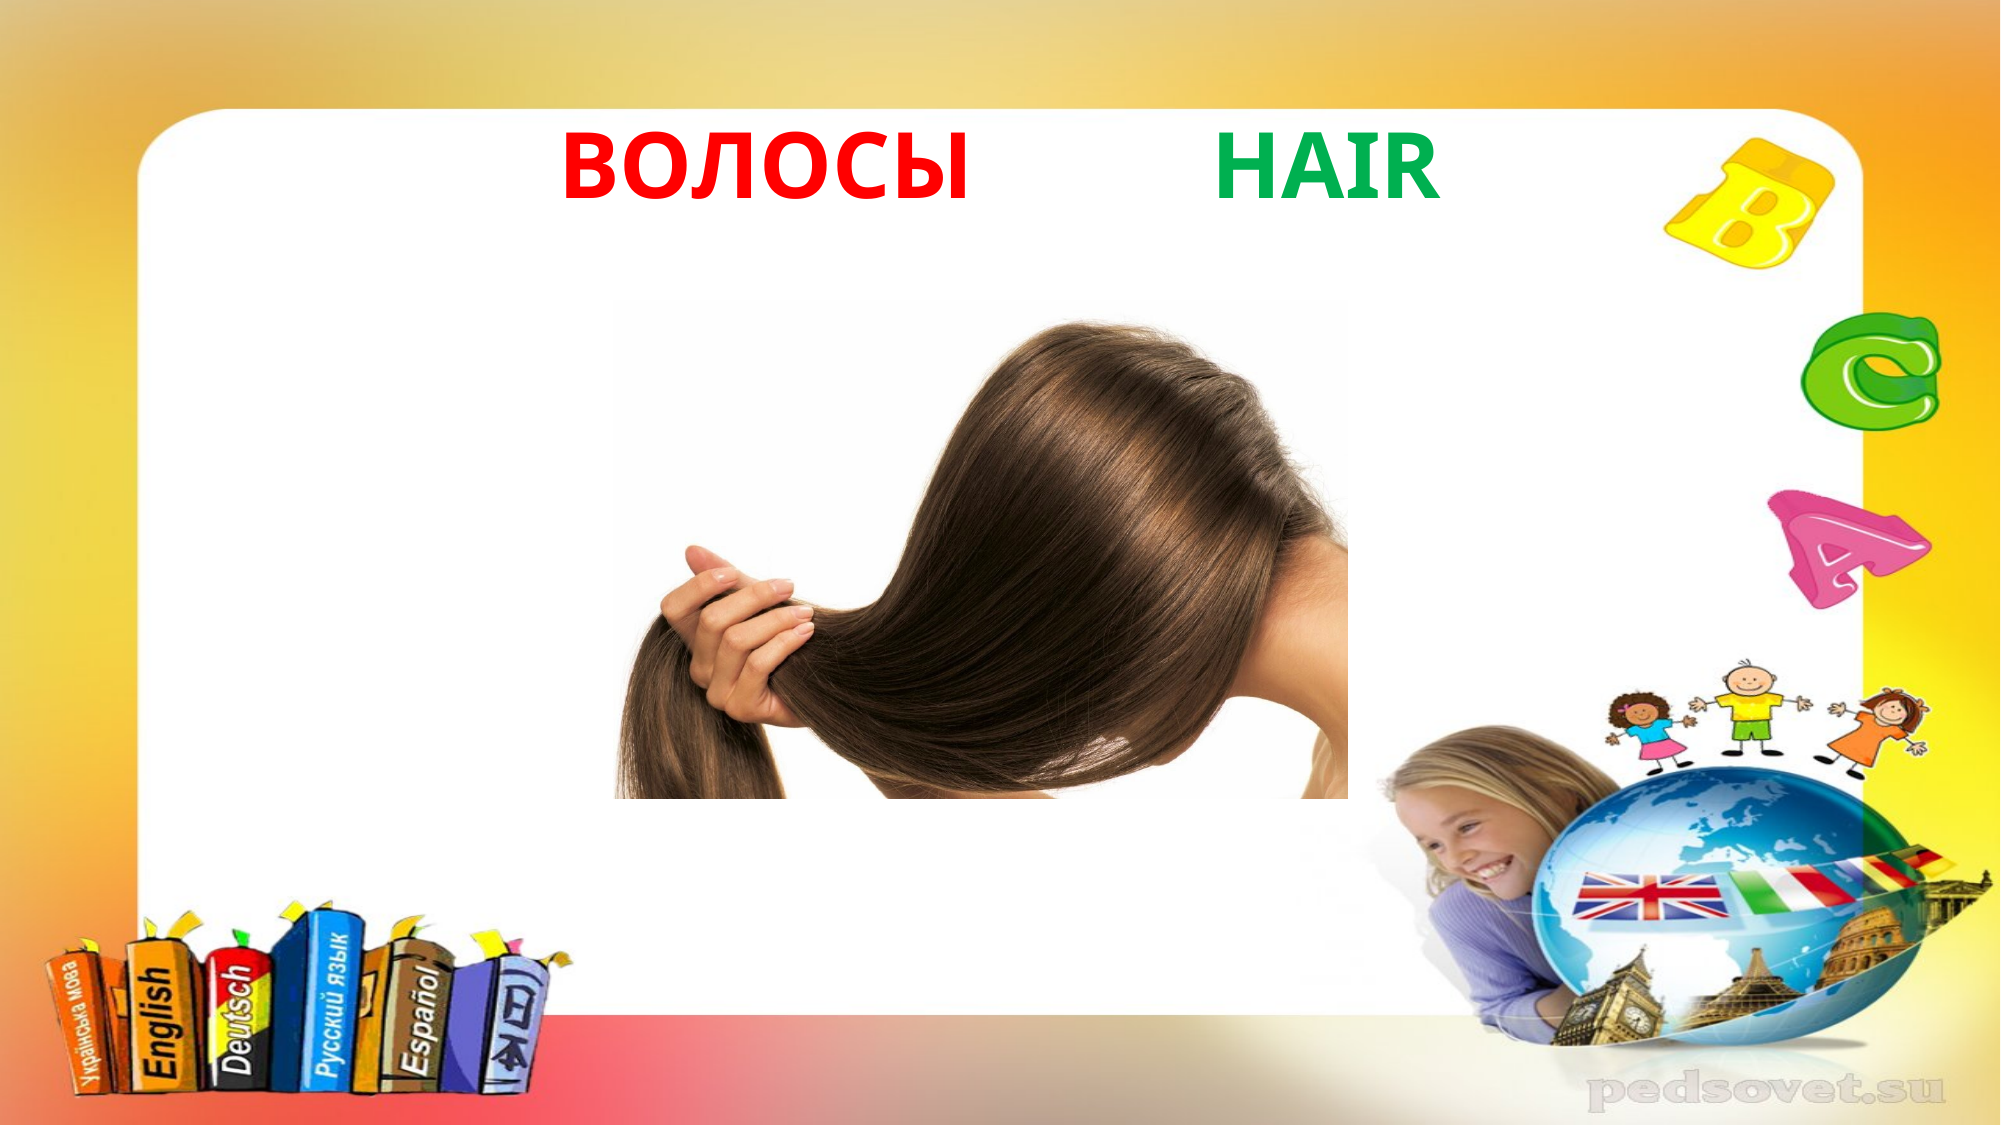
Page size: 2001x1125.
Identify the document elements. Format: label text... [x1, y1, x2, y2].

title ВОЛОСЫ HAIR [137, 59, 1863, 278]
picture [0, 0, 2001, 1125]
